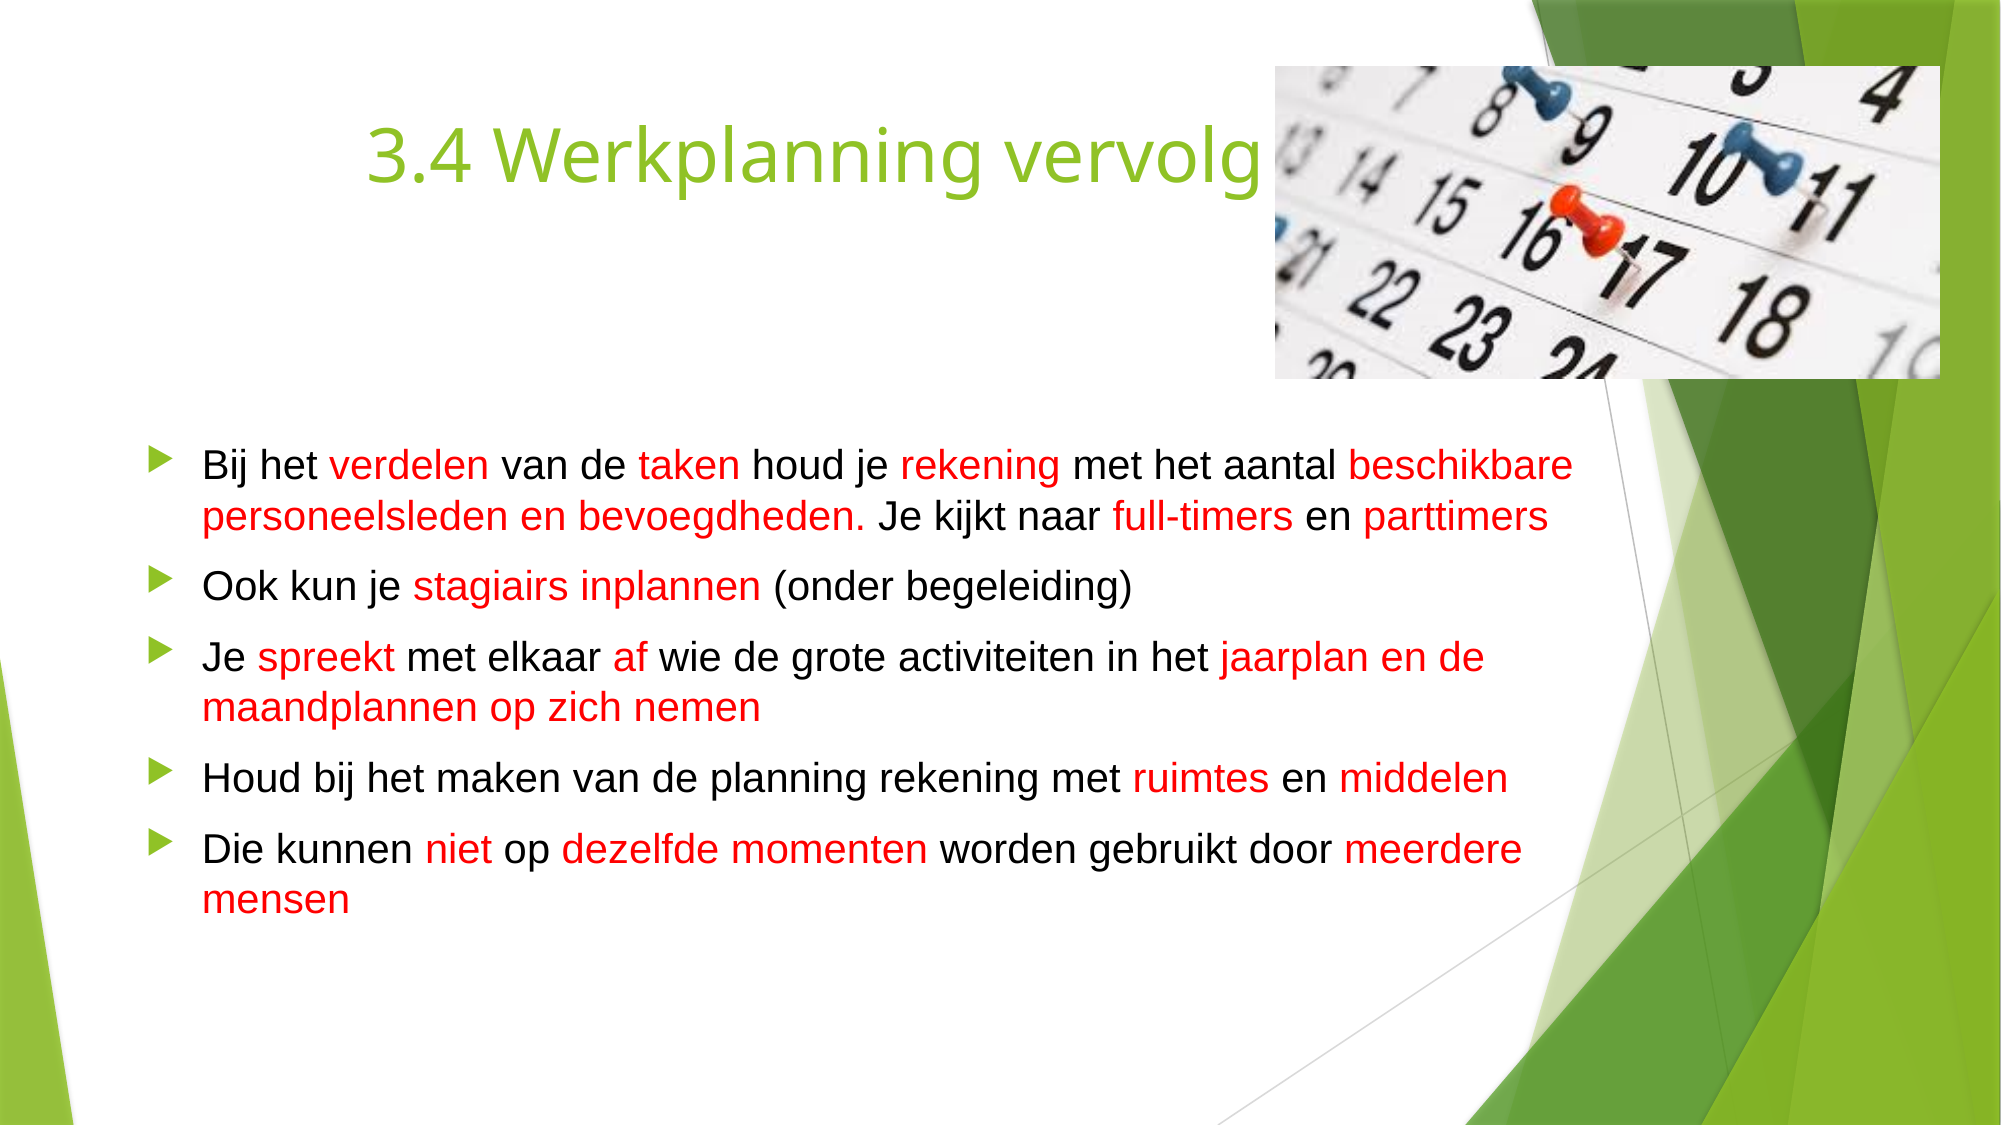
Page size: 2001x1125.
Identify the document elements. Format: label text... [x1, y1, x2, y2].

title 3.4 Werkplanning vervolg [111, 99, 1270, 317]
list Bij het verdelen van de taken houd je rekening met het aantal beschikbare personeelsleden en bevoegdheden. Je kijkt naar full-timers en parttimers Ook kun je stagiairs inplannen (onder begeleiding) Je spreekt met elkaar af wie de grote activiteiten in het jaarplan en de maandplannen op zich nemen Houd bij het maken van de planning rekening met ruimtes en middelen Die kunnen niet op dezelfde momenten worden gebruikt door meerdere mensen [130, 430, 1687, 991]
picture [1275, 66, 1941, 380]
